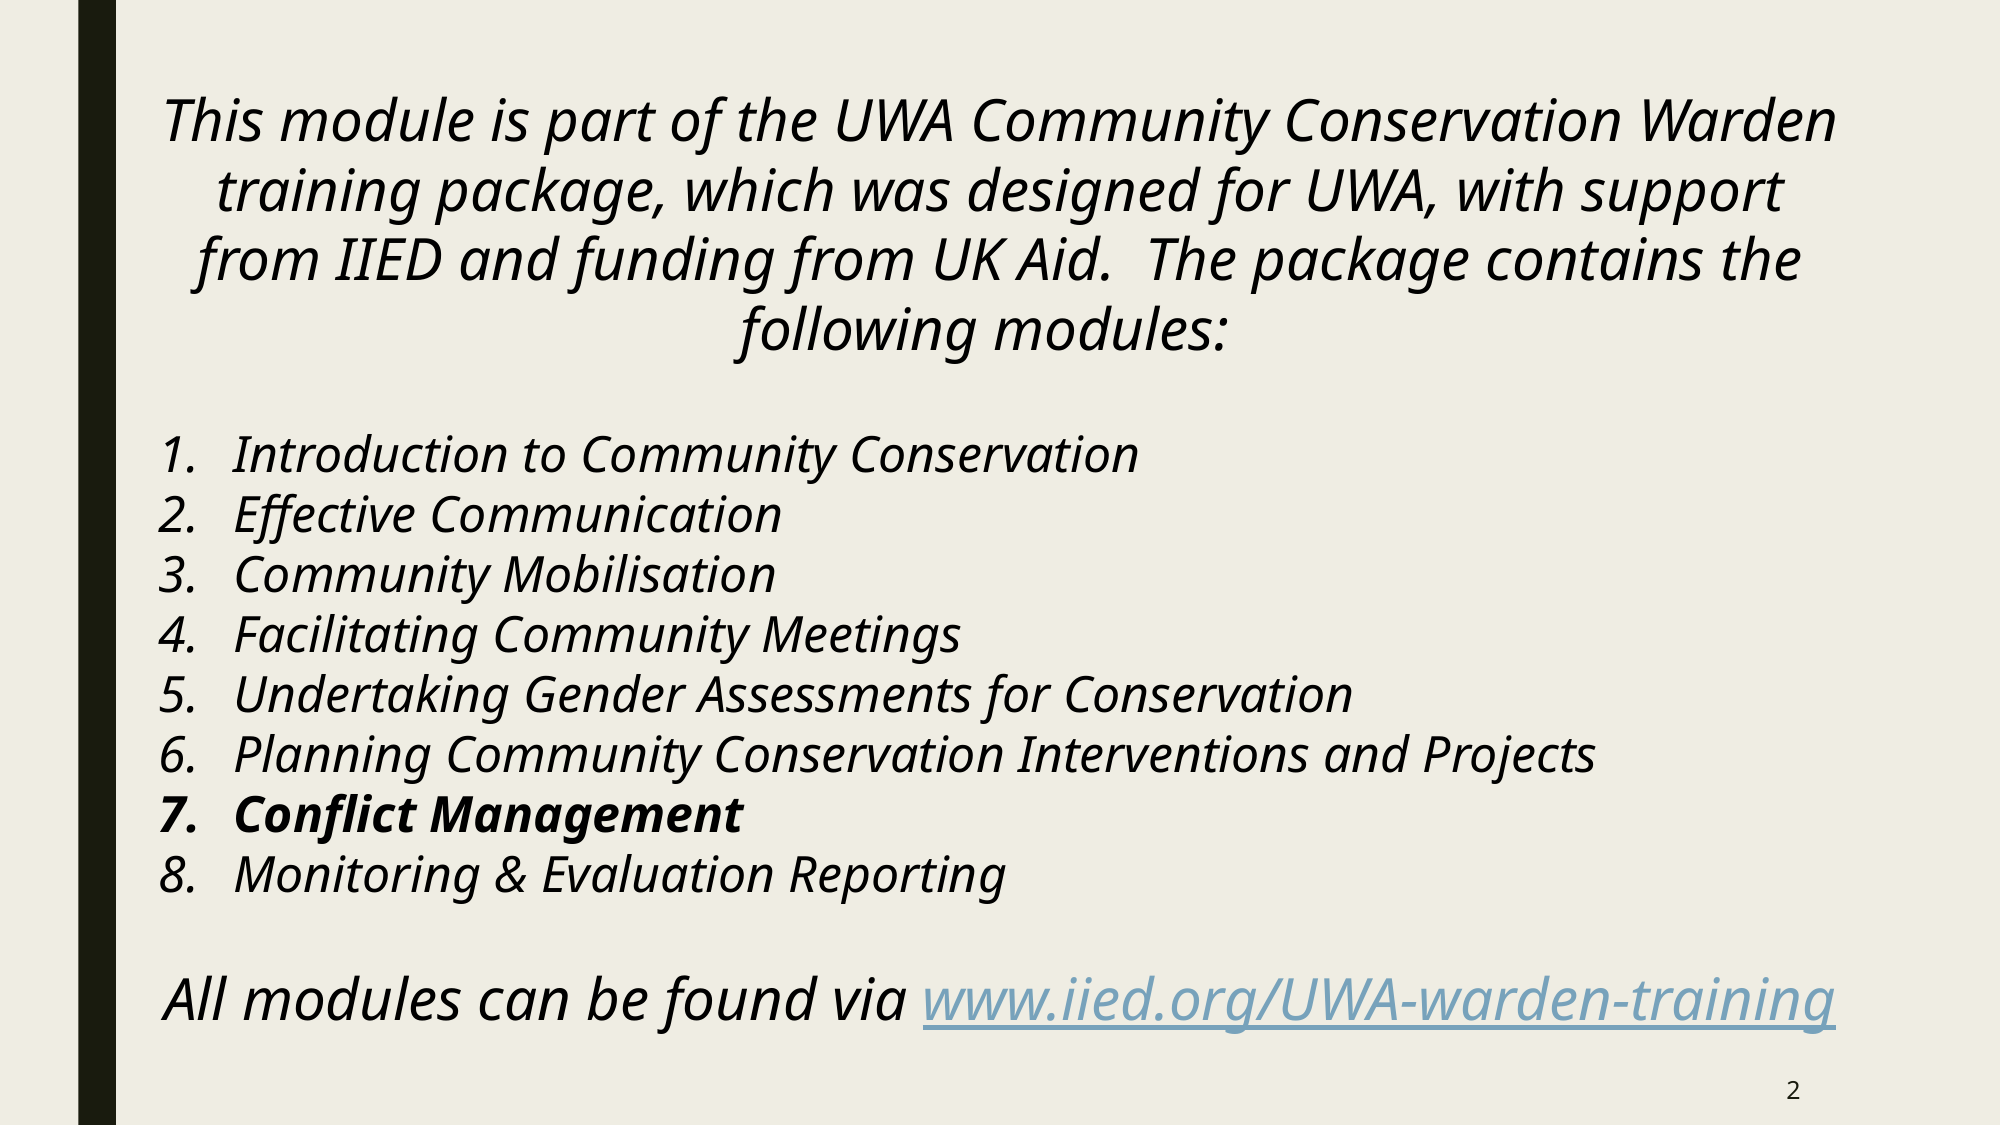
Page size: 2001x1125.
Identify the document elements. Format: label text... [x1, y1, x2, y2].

text_box This module is part of the UWA Community Conservation Warden training package, which was designed for UWA, with support from IIED and funding from UK Aid. The package contains the following modules: Introduction to Community Conservation Effective Communication Community Mobilisation Facilitating Community Meetings Undertaking Gender Assessments for Conservation Planning Community Conservation Interventions and Projects Conflict Management Monitoring & Evaluation Reporting All modules can be found via www.iied.org/UWA-warden-training [143, 75, 1857, 1050]
slide_number 2 [1553, 1058, 1816, 1125]
